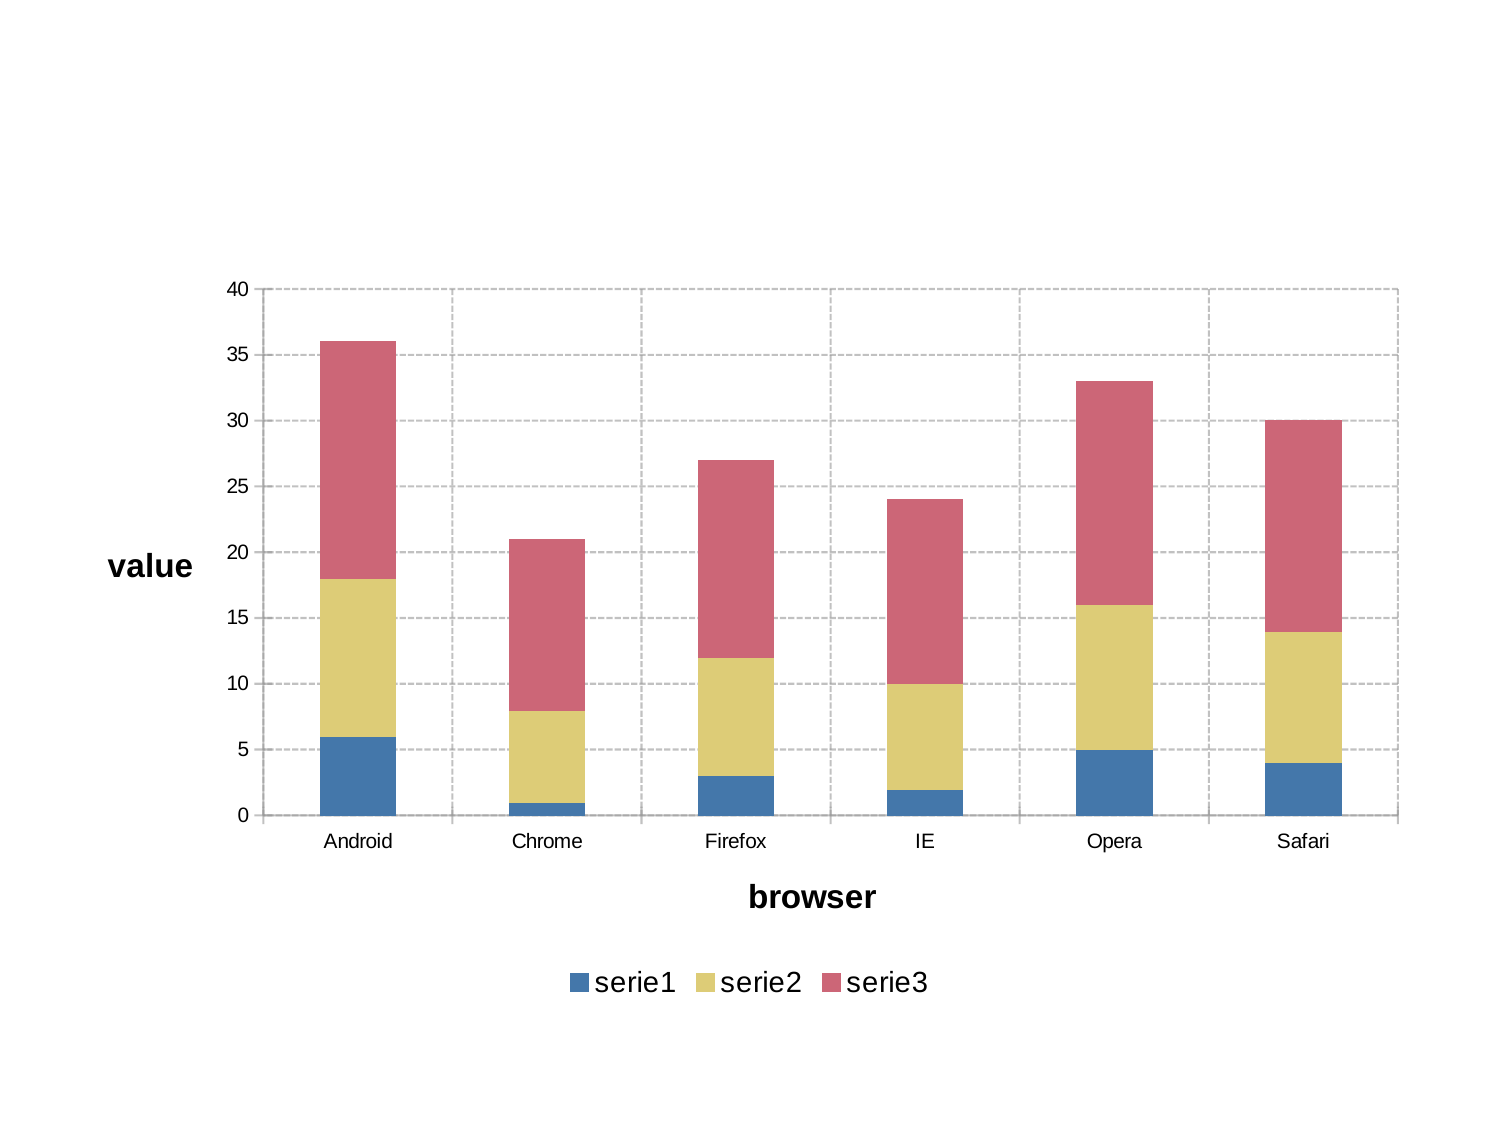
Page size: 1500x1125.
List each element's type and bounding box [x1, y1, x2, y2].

chart [74, 262, 1426, 1006]
